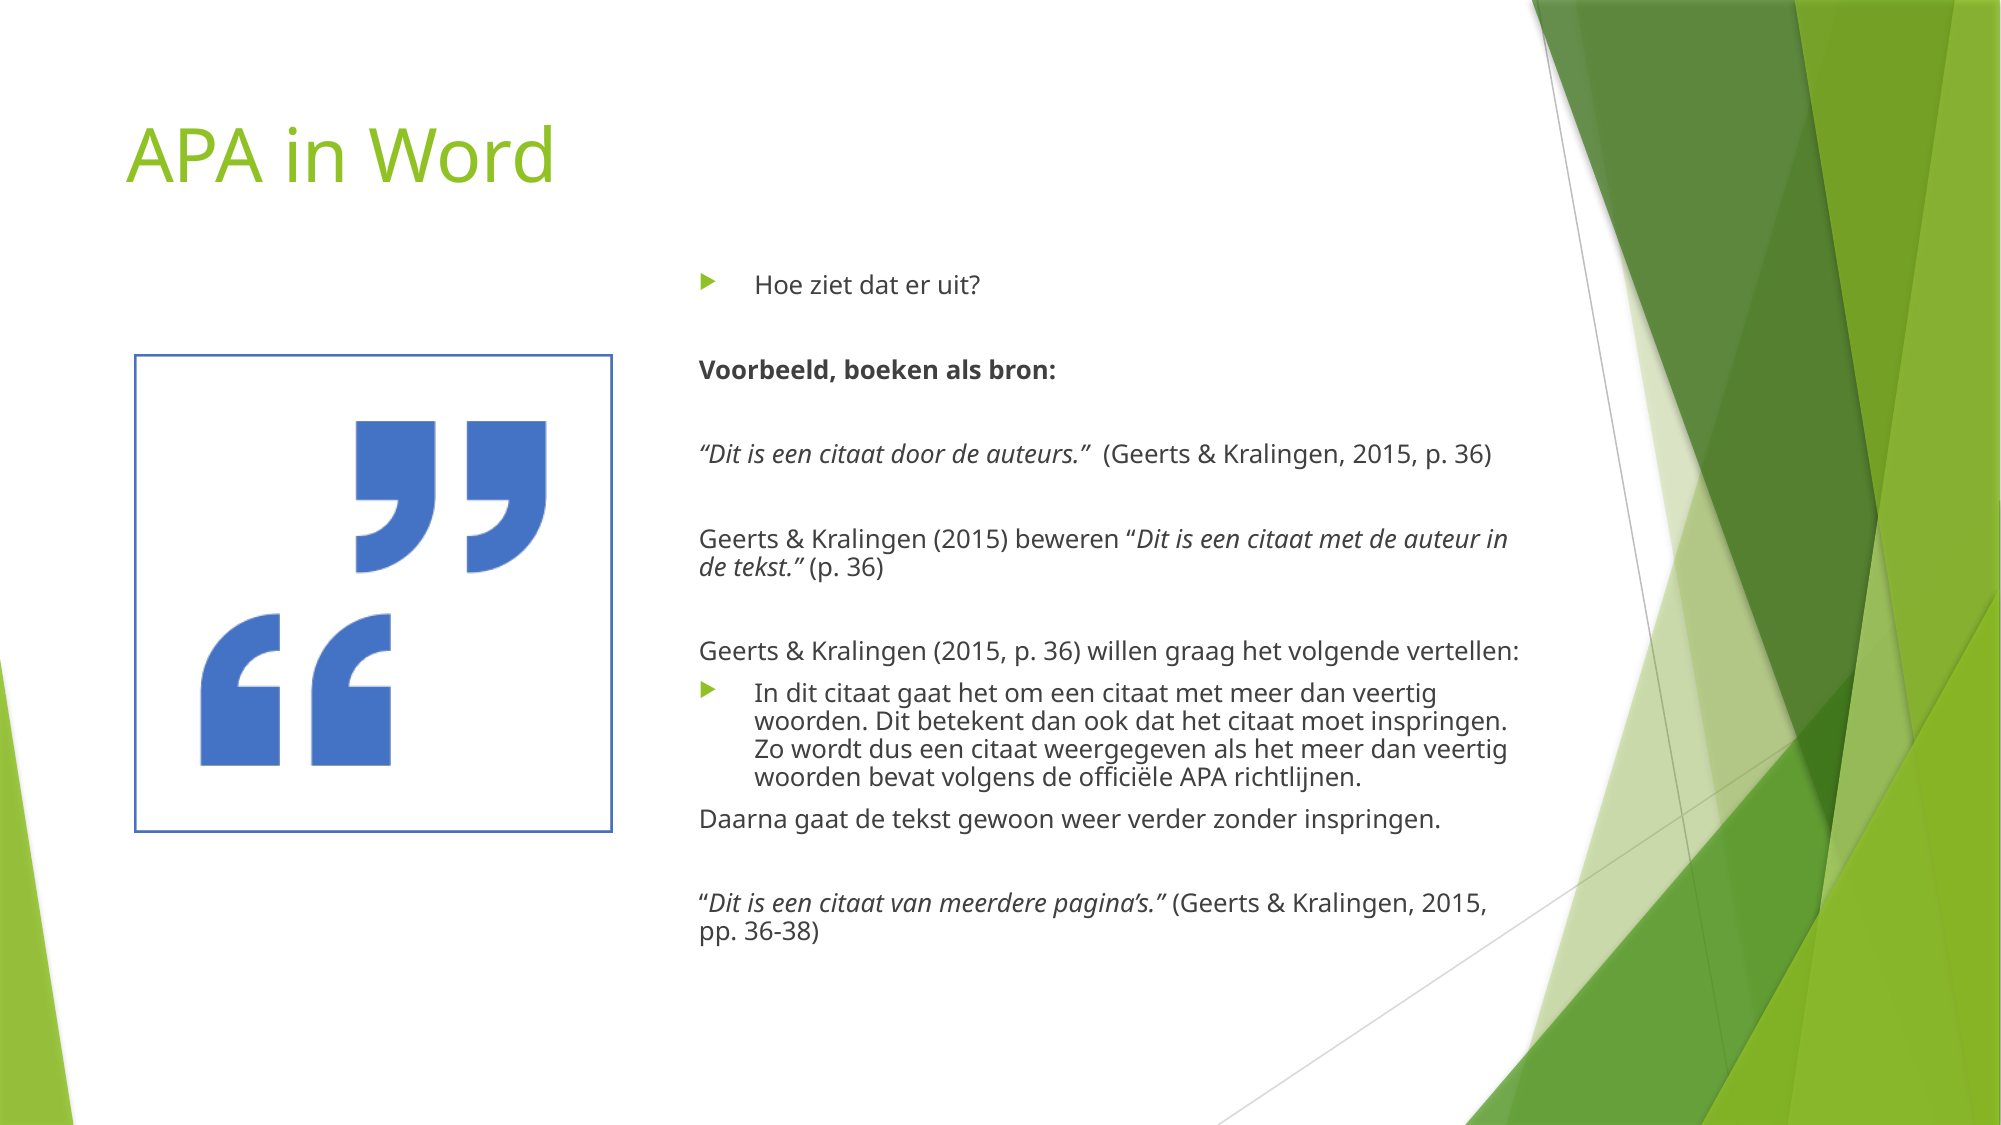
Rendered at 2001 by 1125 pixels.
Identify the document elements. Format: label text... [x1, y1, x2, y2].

picture [133, 353, 613, 833]
list Hoe ziet dat er uit? Voorbeeld, boeken als bron: “Dit is een citaat door de auteurs.” (Geerts & Kralingen, 2015, p. 36) Geerts & Kralingen (2015) beweren “Dit is een citaat met de auteur in de tekst.” (p. 36) Geerts & Kralingen (2015, p. 36) willen graag het volgende vertellen: In dit citaat gaat het om een citaat met meer dan veertig woorden. Dit betekent dan ook dat het citaat moet inspringen. Zo wordt dus een citaat weergegeven als het meer dan veertig woorden bevat volgens de officiële APA richtlijnen. Daarna gaat de tekst gewoon weer verder zonder inspringen. “Dit is een citaat van meerdere pagina’s.” (Geerts & Kralingen, 2015, pp. 36-38) [683, 265, 1539, 1045]
title APA in Word [111, 99, 1522, 317]
